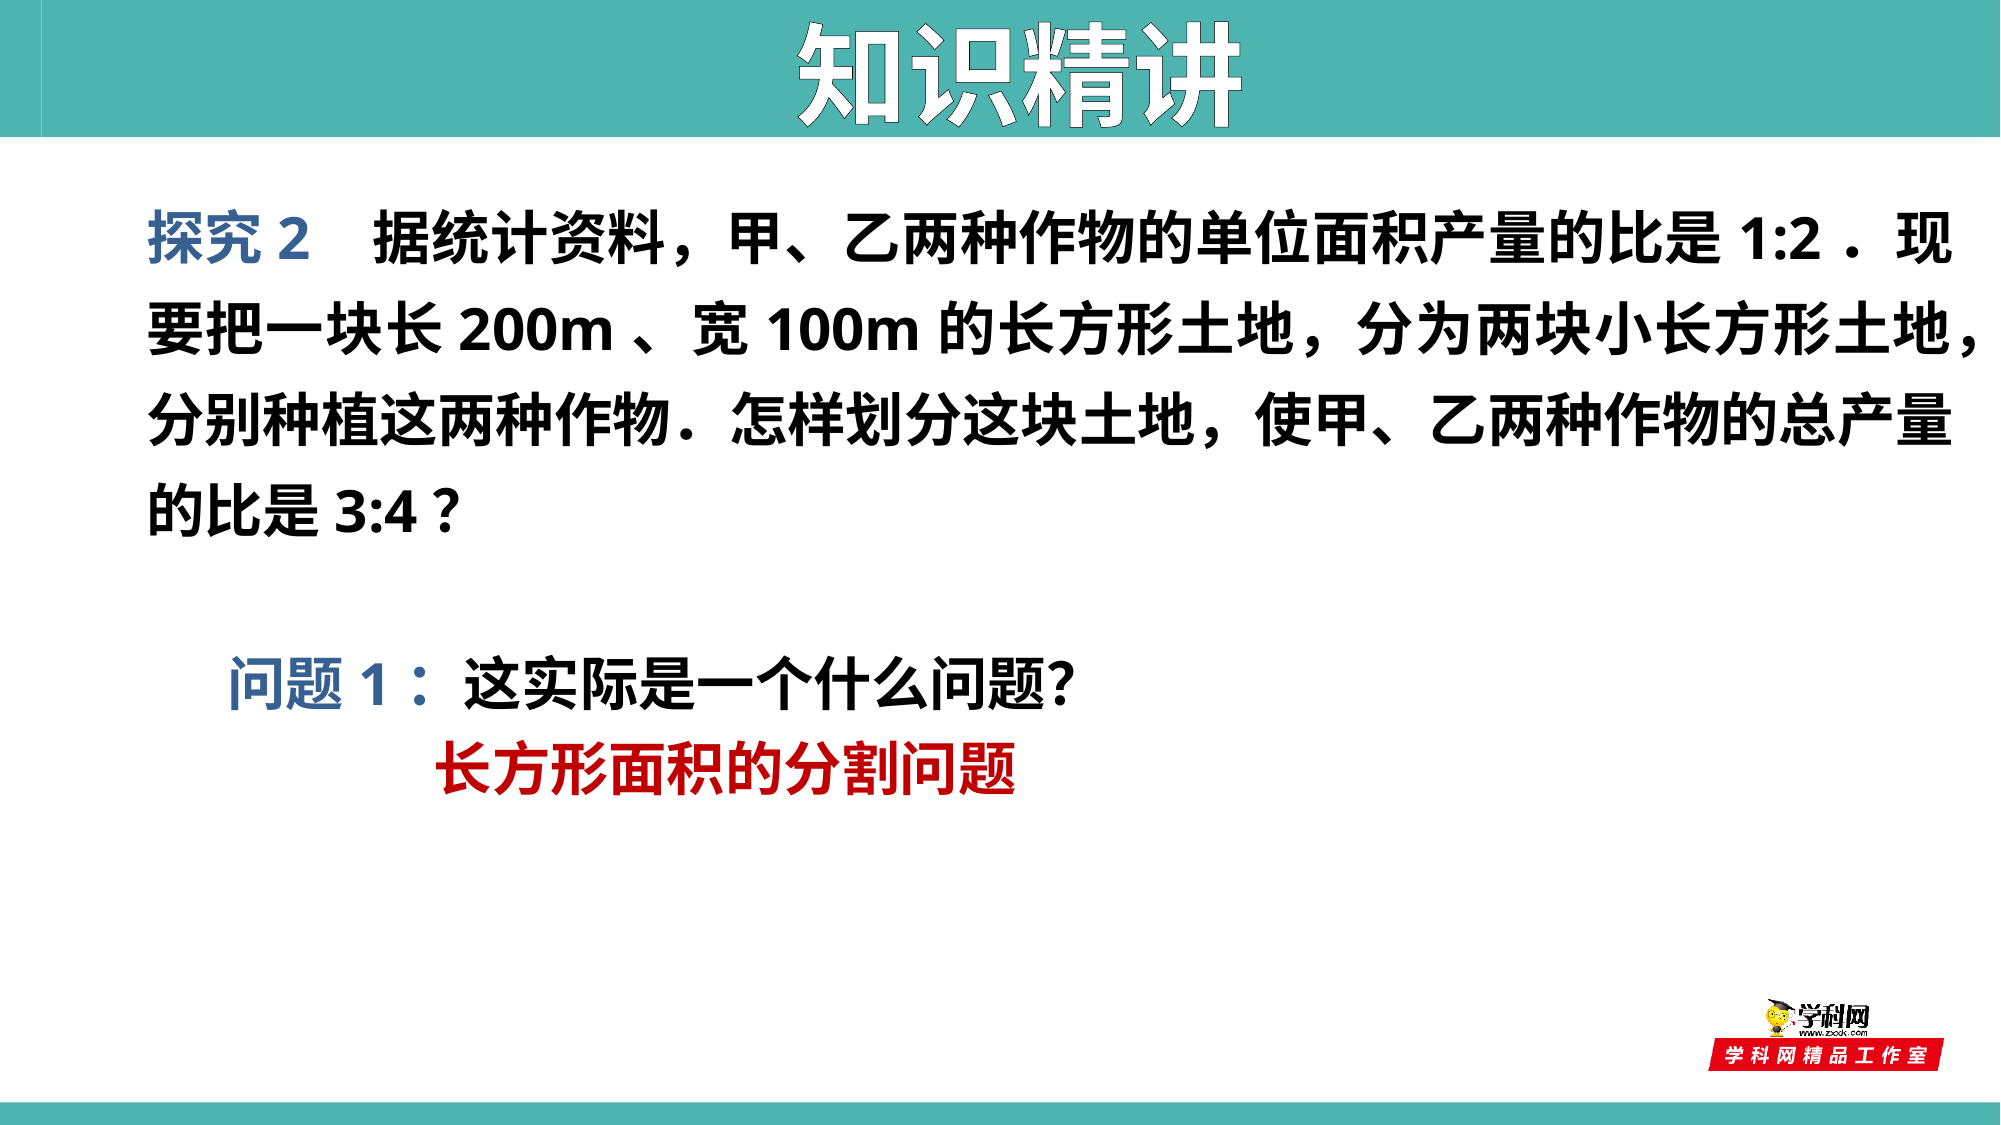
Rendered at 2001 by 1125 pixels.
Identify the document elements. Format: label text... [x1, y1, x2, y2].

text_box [0, 0, 2000, 138]
picture [1708, 1038, 1944, 1071]
text_box 问题1：这实际是一个什么问题？ [212, 639, 1625, 725]
text_box 探究2 据统计资料，甲、乙两种作物的单位面积产量的比是1:2．现要把一块长200m、宽100m的长方形土地，分为两块小长方形土地，分别种植这两种作物．怎样划分这块土地，使甲、乙两种作物的总产量的比是3:4？ [131, 172, 1969, 552]
picture [1766, 999, 1869, 1037]
text_box [0, 1100, 2000, 1125]
text_box 长方形面积的分割问题 [419, 725, 1419, 810]
